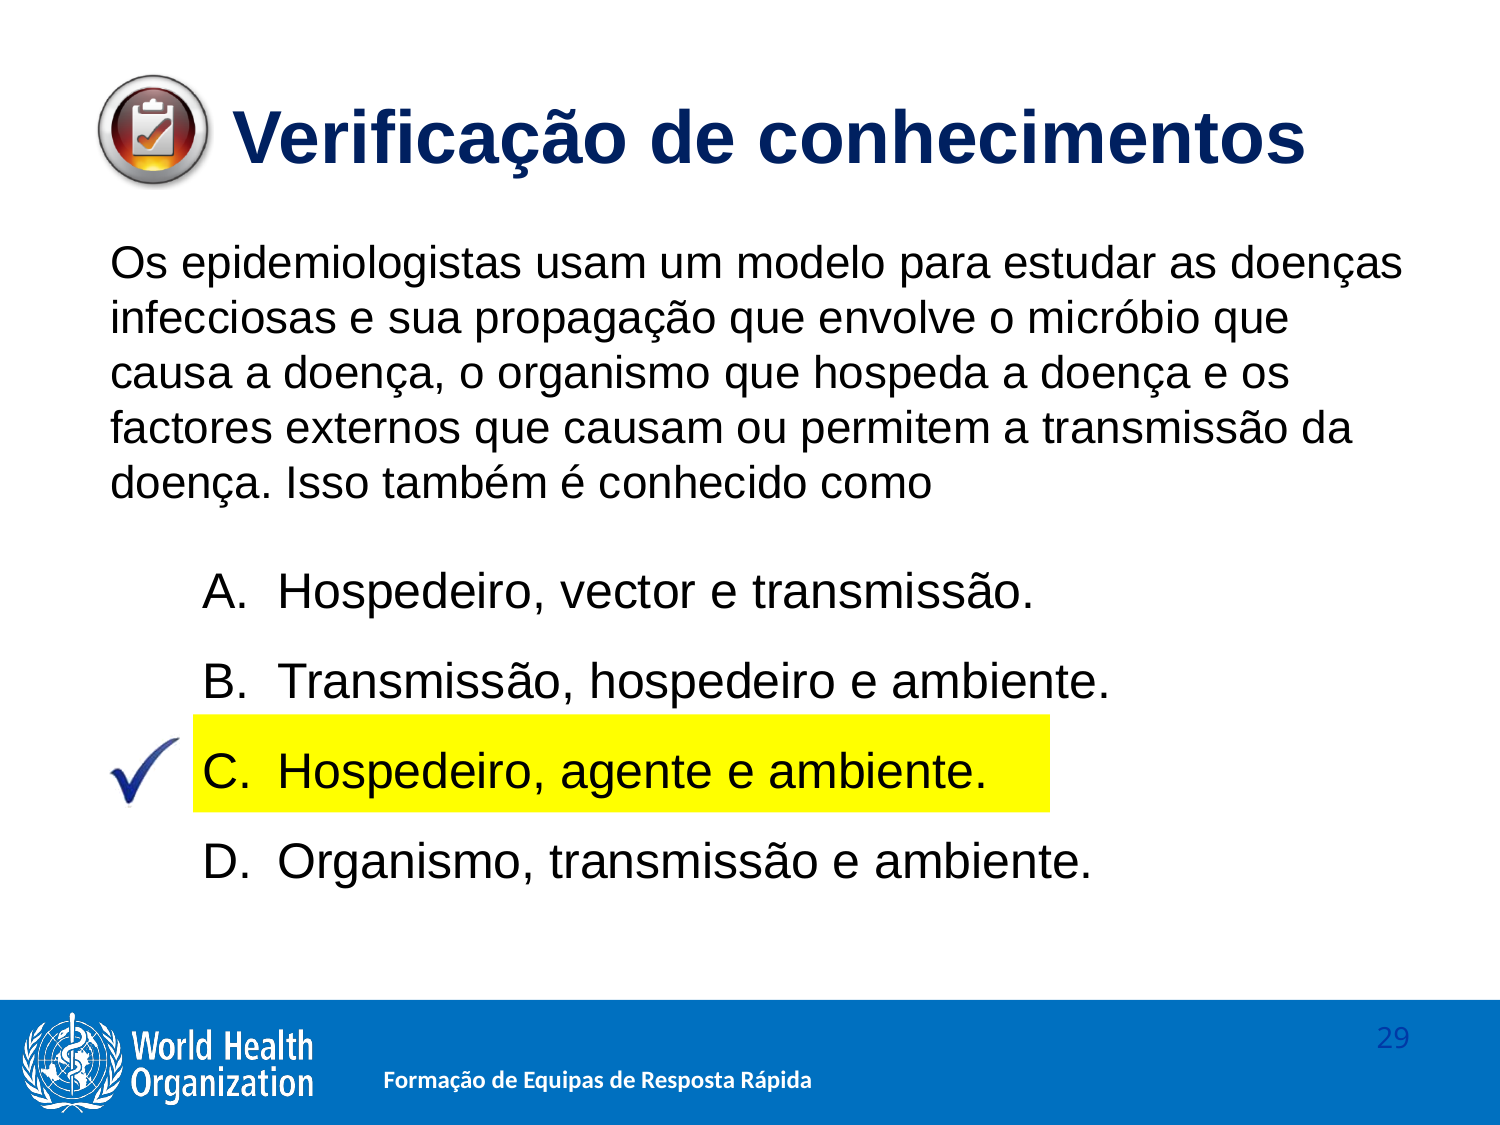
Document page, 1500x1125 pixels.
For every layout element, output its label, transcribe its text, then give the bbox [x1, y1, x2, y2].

picture [21, 1012, 313, 1113]
text_box 29 [1074, 1012, 1425, 1073]
text_box Verificação de conhecimentos [218, 80, 1412, 186]
picture [91, 67, 214, 191]
text_box Hospedeiro, vector e transmissão. Transmissão, hospedeiro e ambiente. Hospedeiro, agente e ambiente. Organismo, transmissão e ambiente. [187, 521, 1338, 896]
text_box Os epidemiologistas usam um modelo para estudar as doenças infecciosas e sua propagação que envolve o micróbio que causa a doença, o organismo que hospeda a doença e os factores externos que causam ou permitem a transmissão da doença. Isso também é conhecido como [95, 224, 1437, 515]
picture [91, 732, 192, 808]
